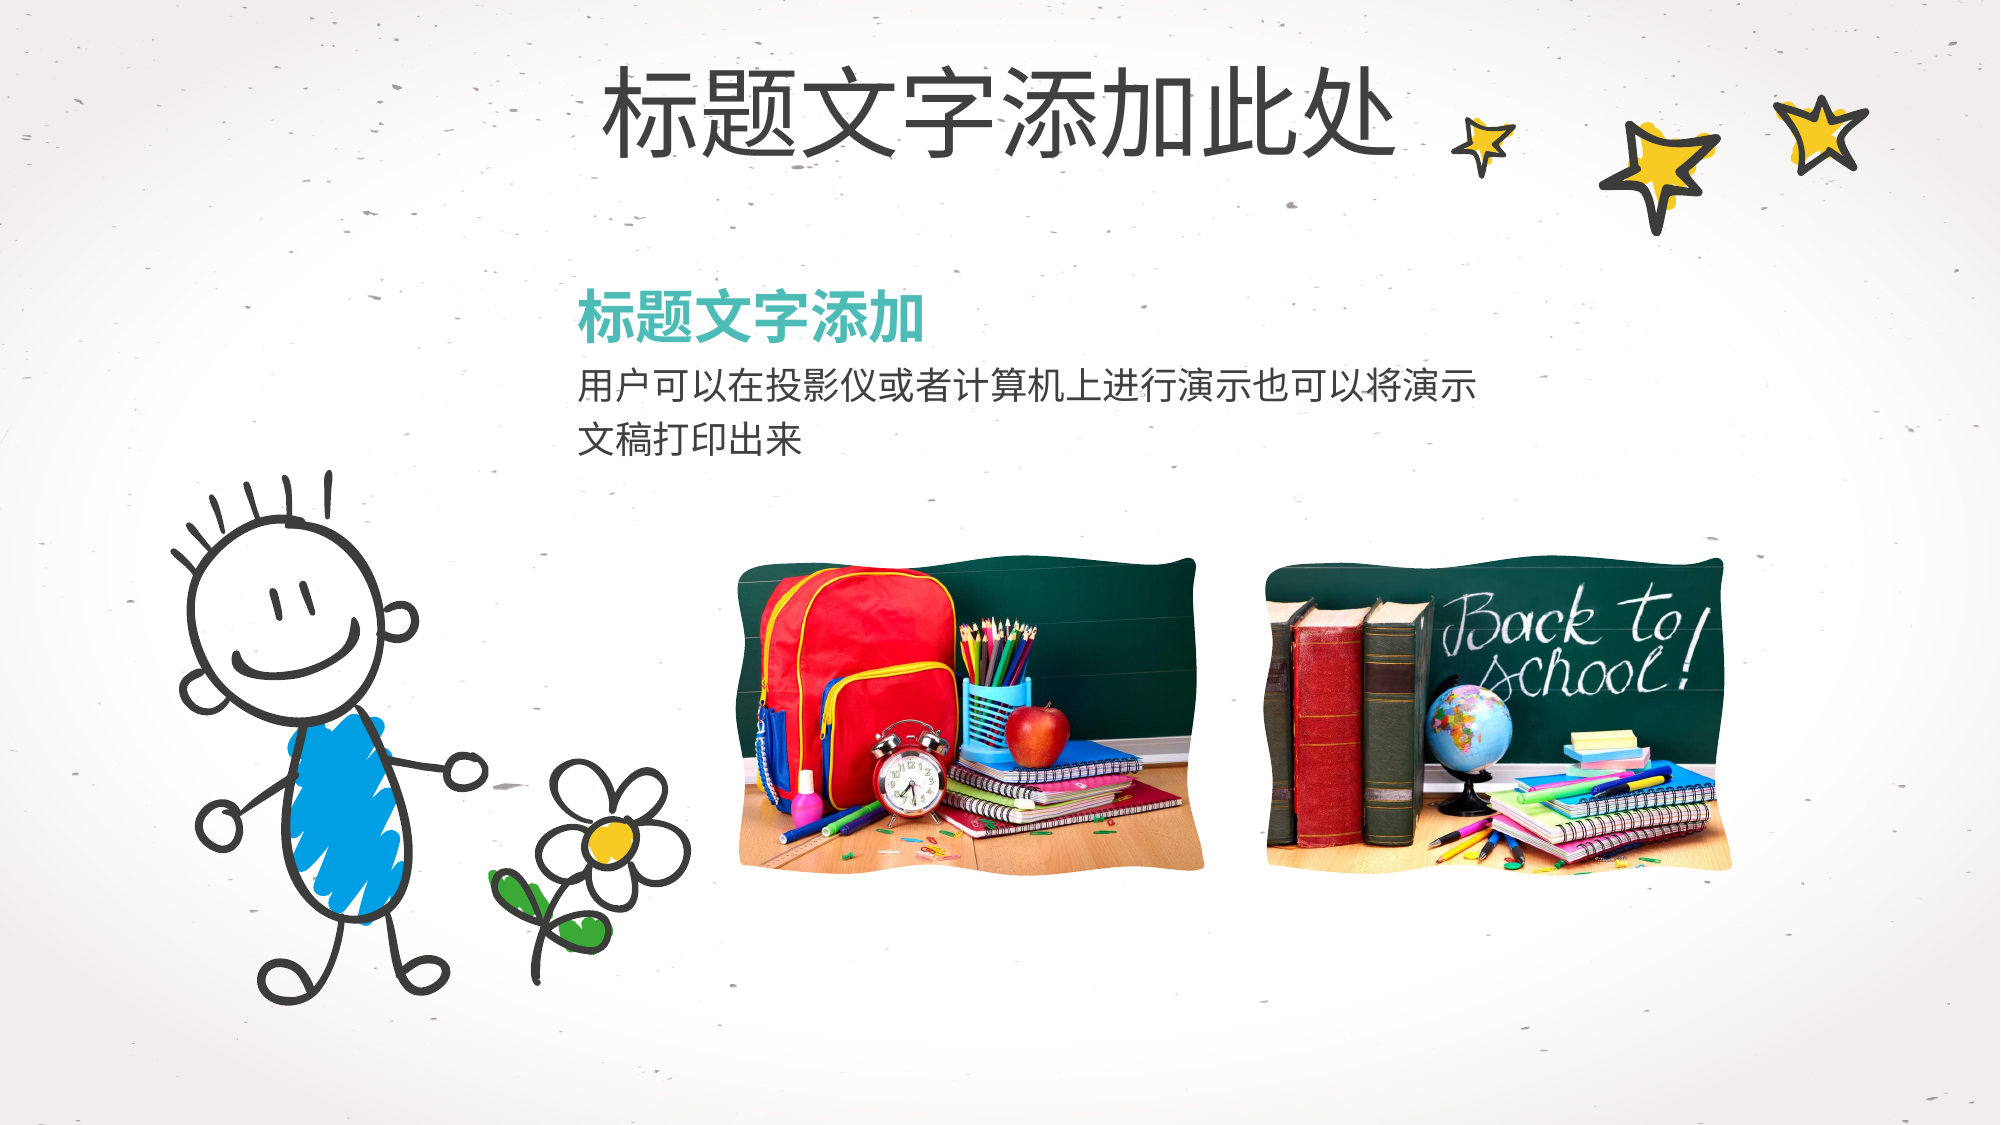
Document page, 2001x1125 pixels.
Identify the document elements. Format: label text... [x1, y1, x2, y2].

picture [169, 469, 692, 1006]
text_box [562, 258, 1517, 471]
picture [1450, 117, 1517, 179]
text_box 标题文字添加此处 [585, 43, 1415, 178]
picture [1263, 555, 1733, 876]
picture [1777, 83, 1877, 177]
picture [1598, 121, 1722, 236]
picture [735, 555, 1205, 876]
